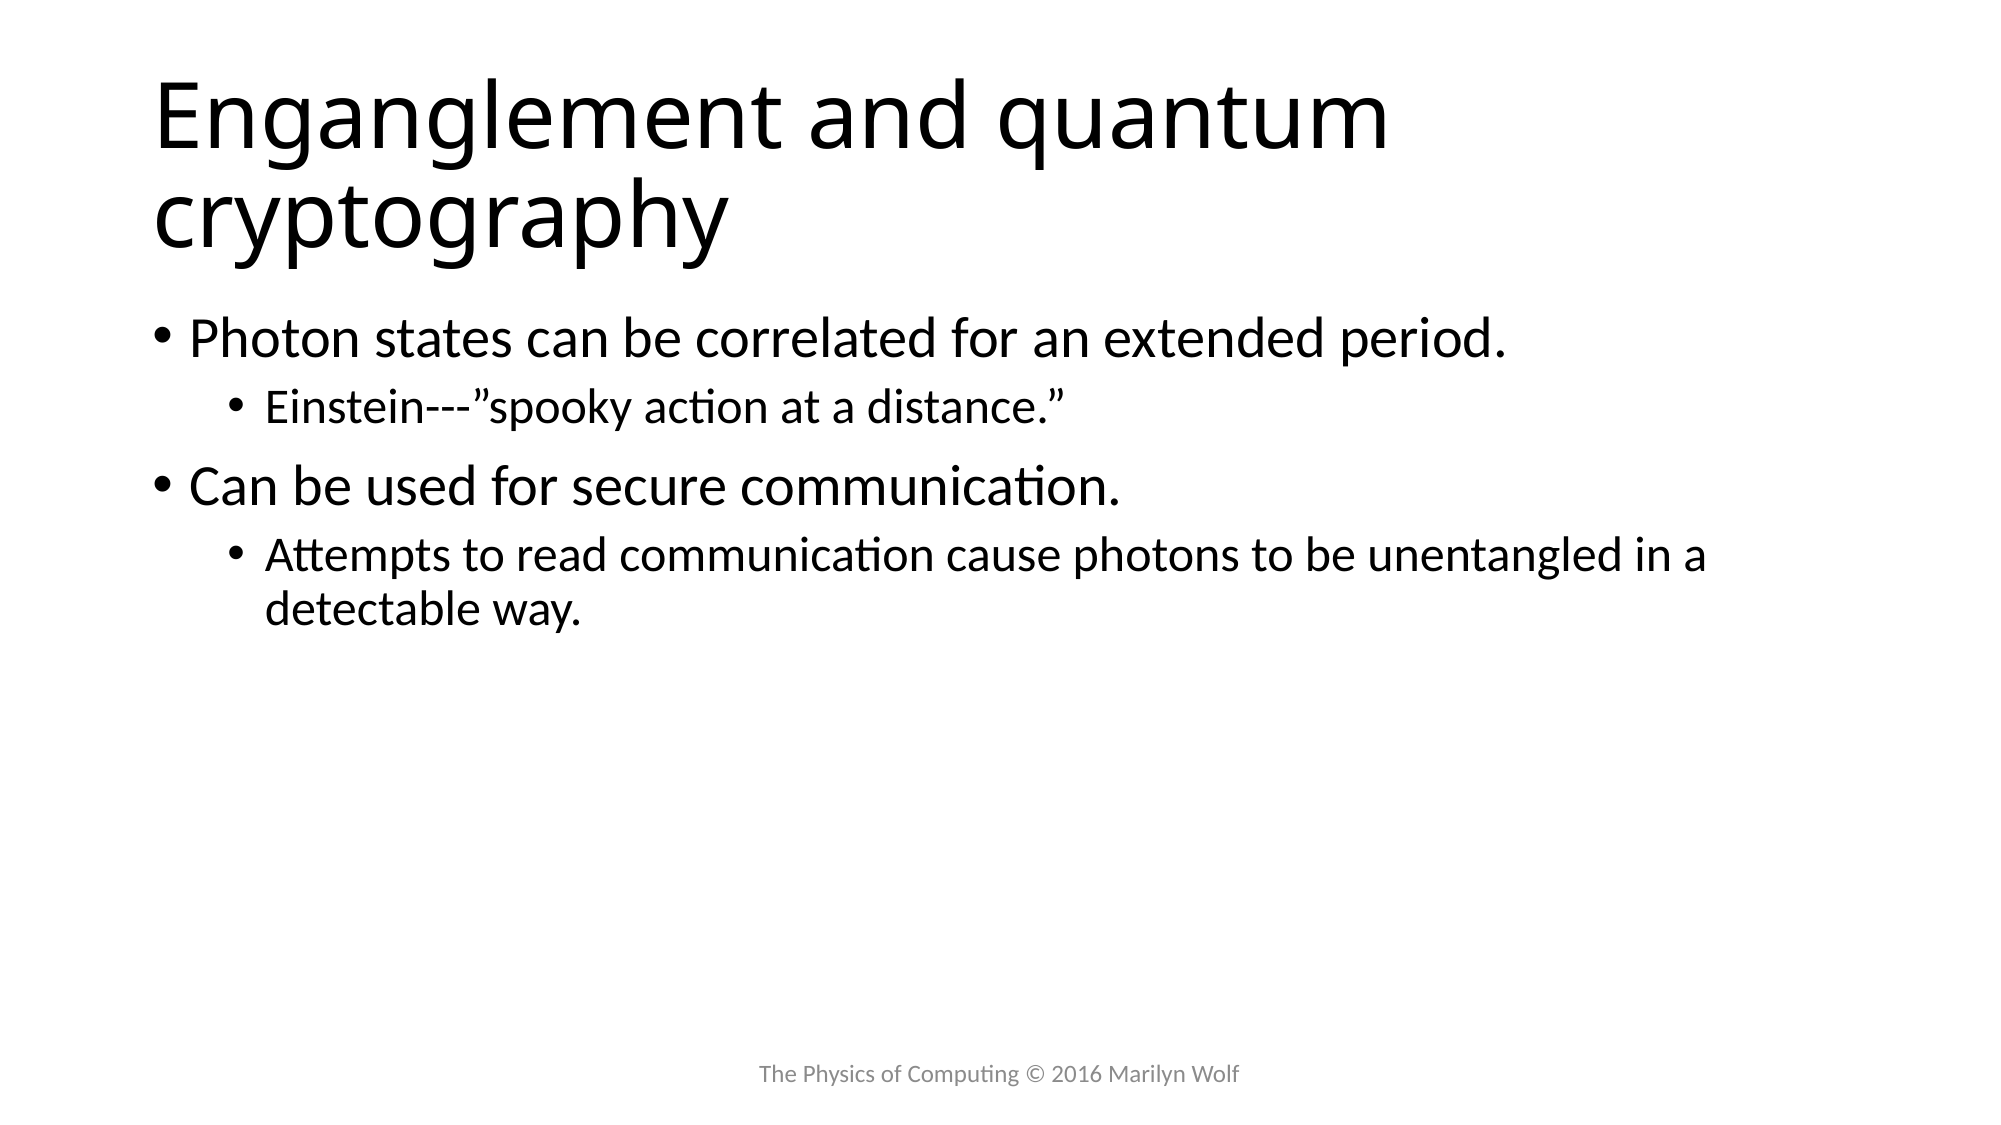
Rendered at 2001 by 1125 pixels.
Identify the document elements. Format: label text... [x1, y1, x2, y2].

list Photon states can be correlated for an extended period. Einstein---”spooky action at a distance.” Can be used for secure communication. Attempts to read communication cause photons to be unentangled in a detectable way. [137, 299, 1863, 1014]
footer The Physics of Computing © 2016 Marilyn Wolf [662, 1042, 1338, 1103]
title Enganglement and quantum cryptography [137, 59, 1863, 278]
